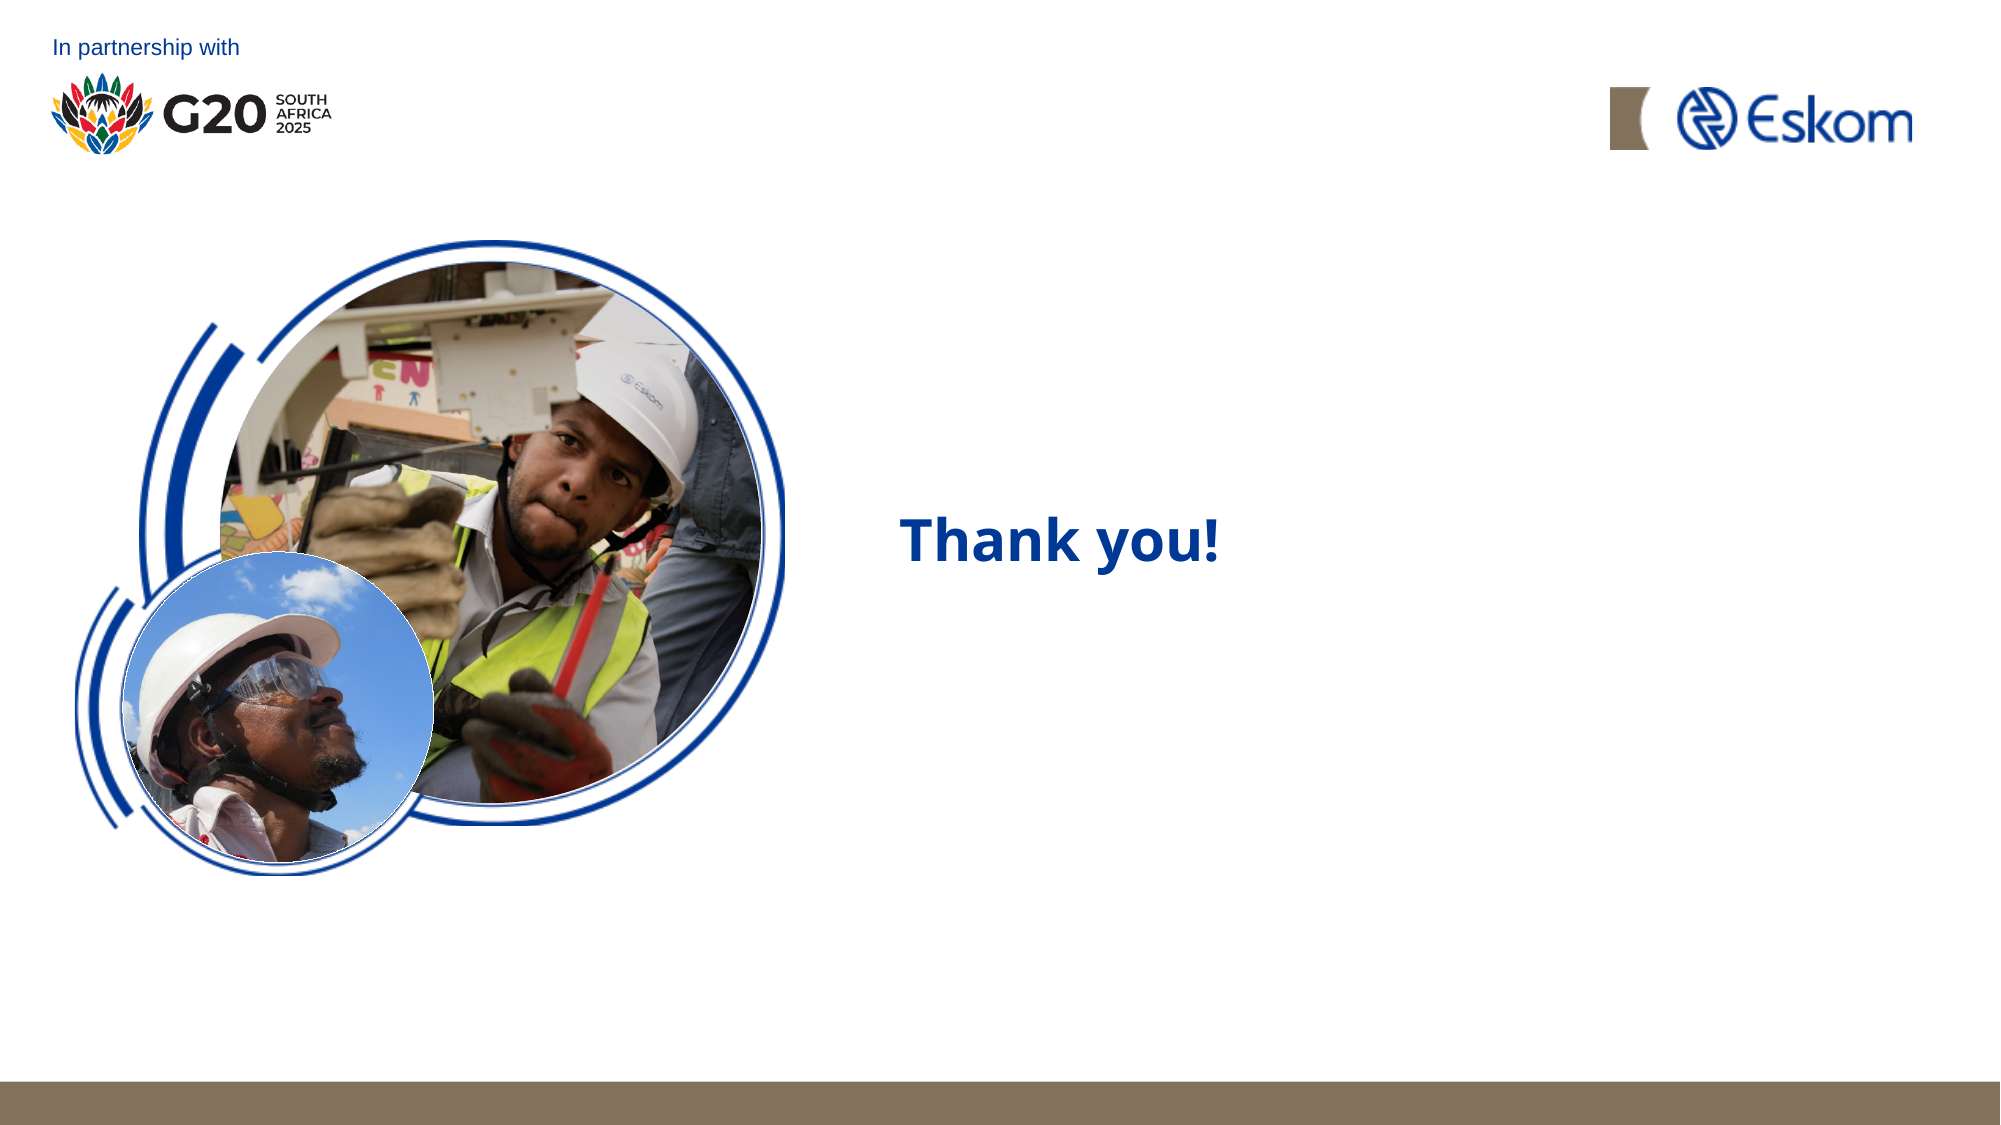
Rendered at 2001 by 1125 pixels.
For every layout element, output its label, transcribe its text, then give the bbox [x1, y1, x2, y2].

title Thank you! [884, 470, 1926, 582]
picture [122, 262, 761, 863]
picture [50, 72, 337, 155]
